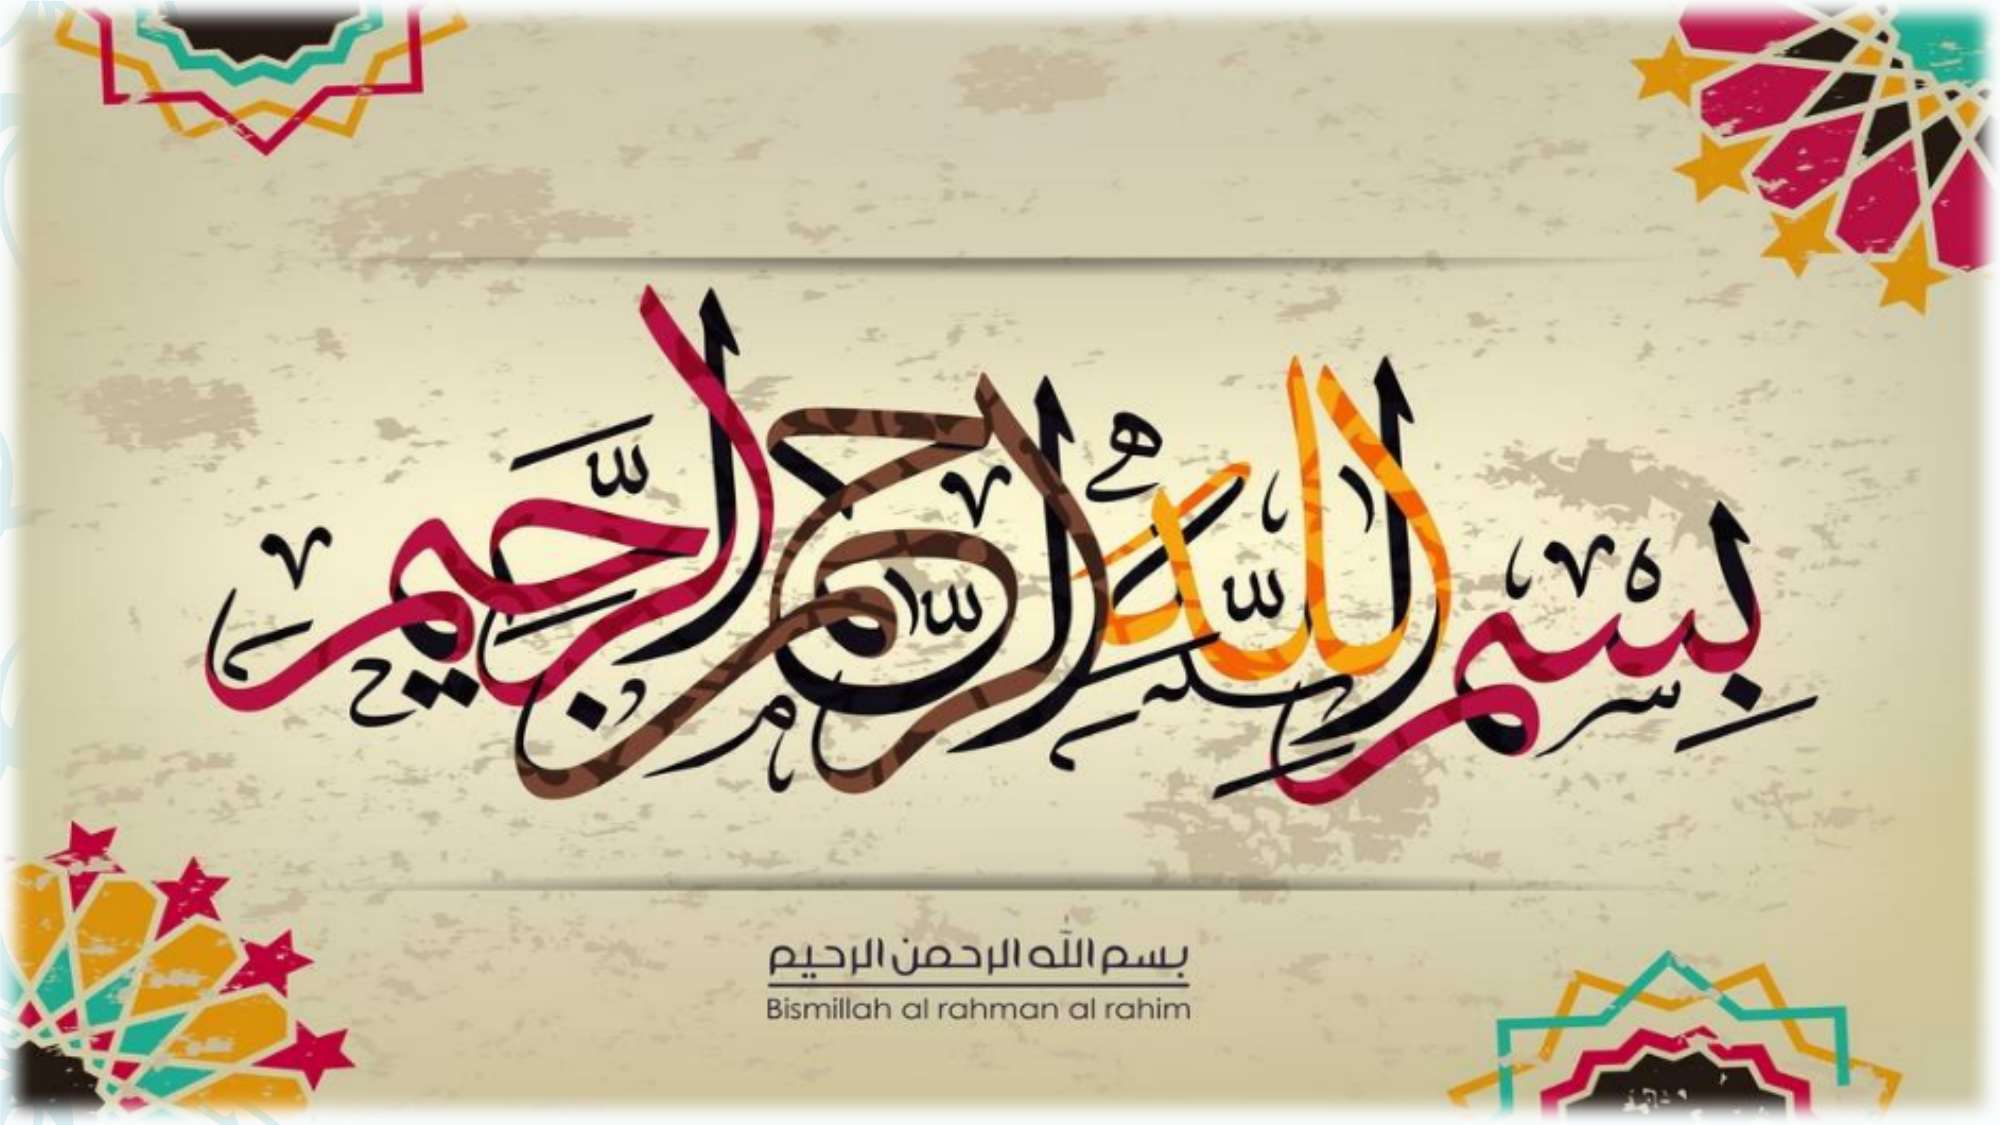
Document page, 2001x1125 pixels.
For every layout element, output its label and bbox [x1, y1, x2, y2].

list [0, 0, 2000, 1125]
